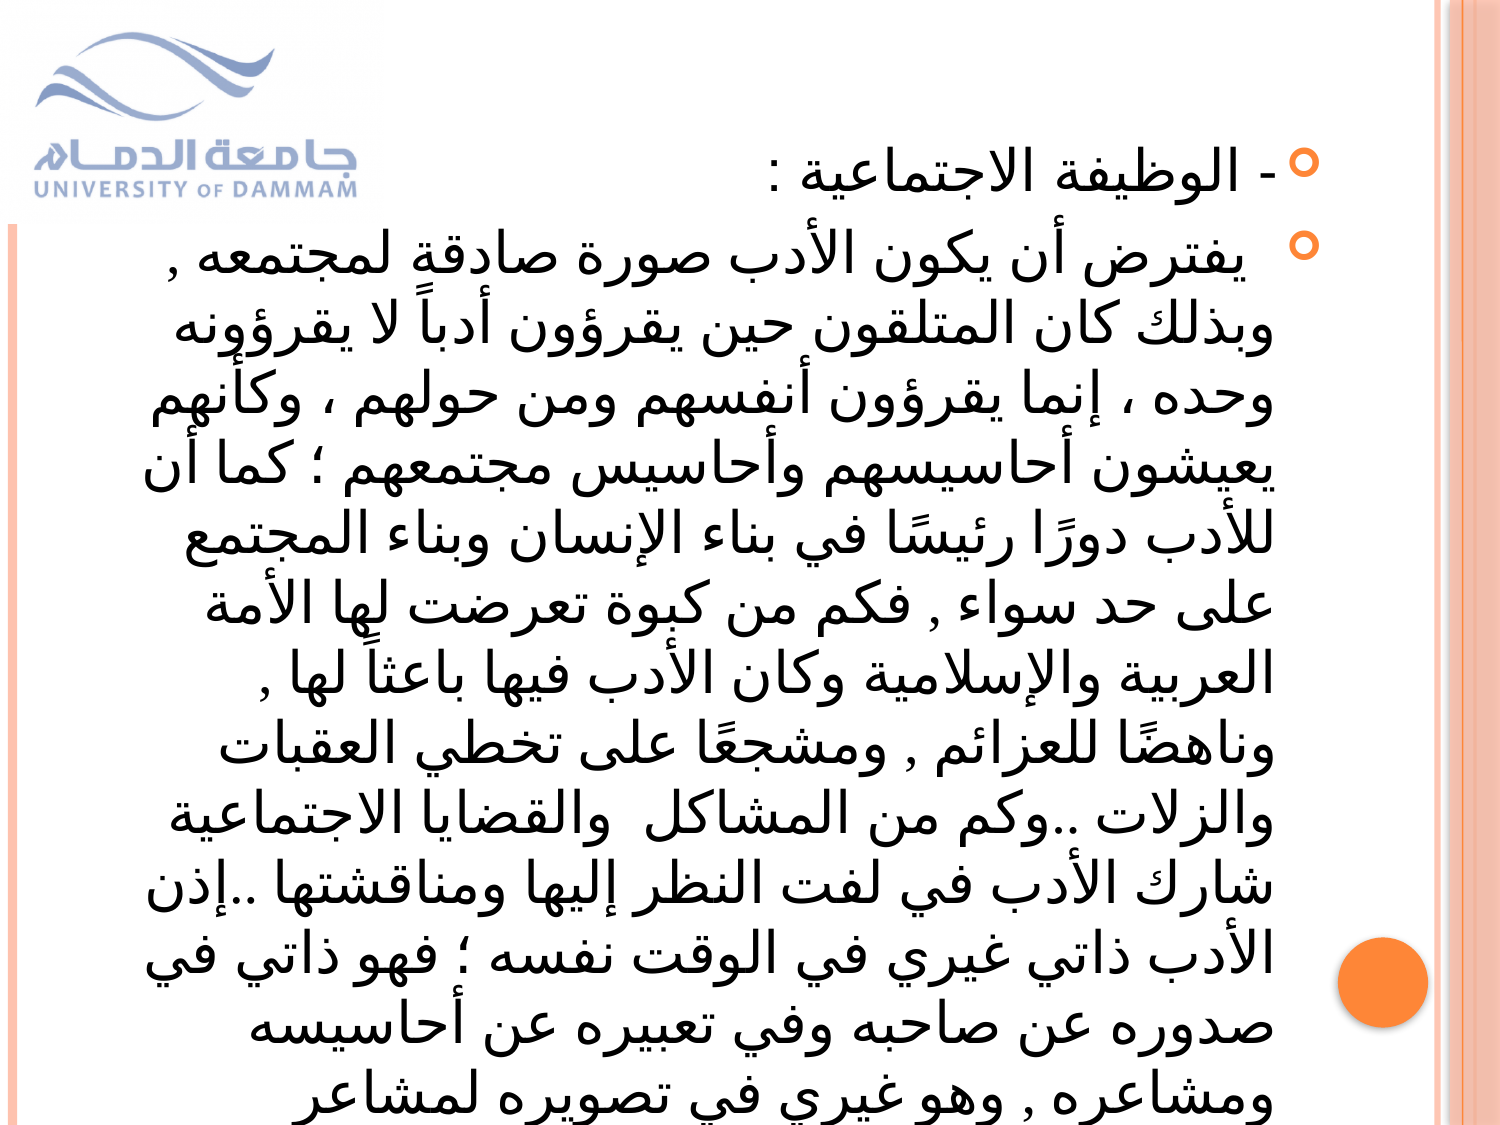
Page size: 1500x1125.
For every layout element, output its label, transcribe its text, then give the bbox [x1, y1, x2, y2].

picture [0, 0, 385, 225]
list - الوظيفة الاجتماعية : يفترض أن يكون الأدب صورة صادقة لمجتمعه , وبذلك كان المتلقون حين يقرؤون أدباً لا يقرؤونه وحده ، إنما يقرؤون أنفسهم ومن حولهم ، وكأنهم يعيشون أحاسيسهم وأحاسيس مجتمعهم ؛ كما أن للأدب دورًا رئيسًا في بناء الإنسان وبناء المجتمع على حد سواء , فكم من كبوة تعرضت لها الأمة العربية والإسلامية وكان الأدب فيها باعثاً لها , وناهضًا للعزائم , ومشجعًا على تخطي العقبات والزلات ..وكم من المشاكل والقضايا الاجتماعية شارك الأدب في لفت النظر إليها ومناقشتها ..إذن الأدب ذاتي غيري في الوقت نفسه ؛ فهو ذاتي في صدوره عن صاحبه وفي تعبيره عن أحاسيسه ومشاعره , وهو غيري في تصويره لمشاعر الجماعة التي ينتمي إليها بما تحمله من قيم خلقية و اجتماعية وثقافية [111, 125, 1338, 1071]
